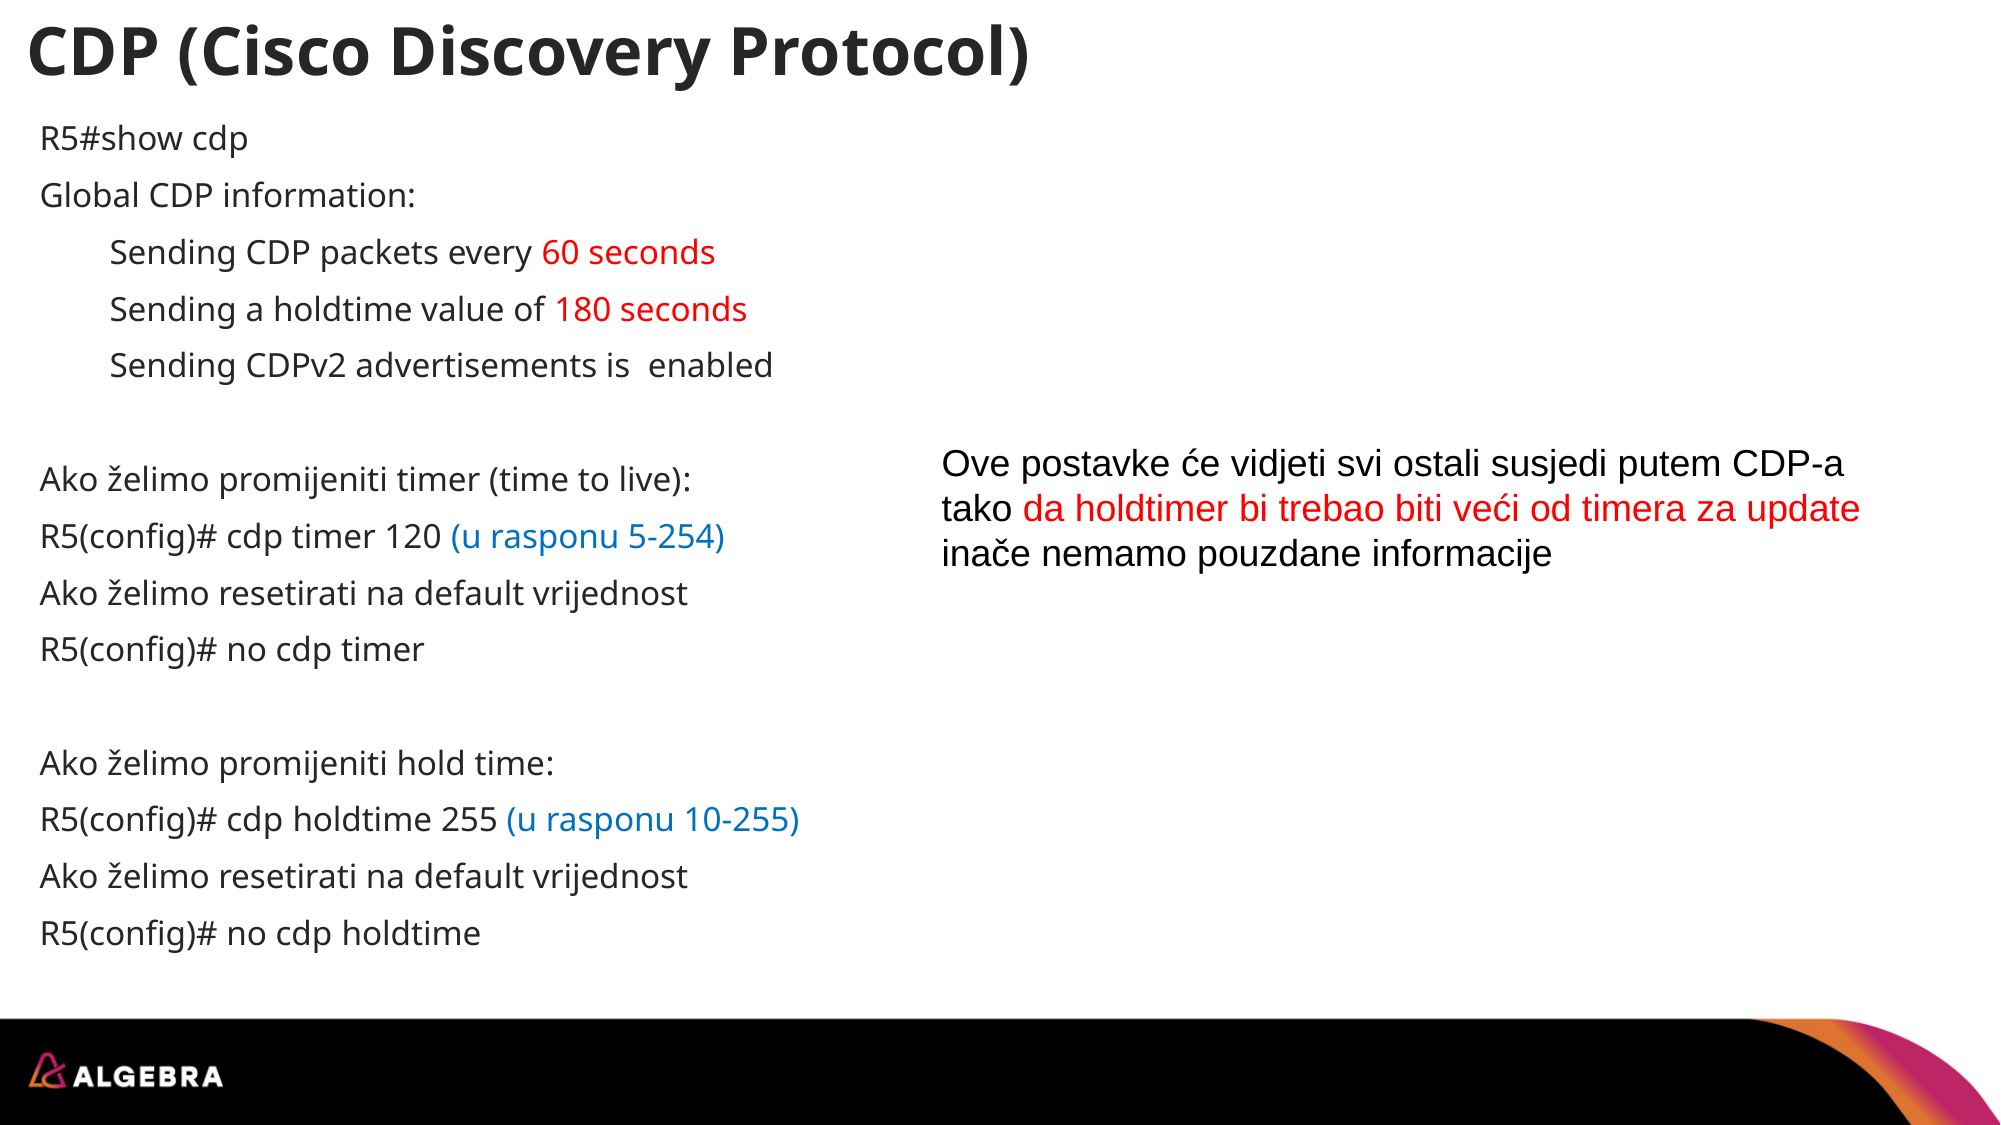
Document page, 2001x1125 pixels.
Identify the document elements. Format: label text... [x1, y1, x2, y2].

text_box R5#show cdp Global CDP information: Sending CDP packets every 60 seconds Sending a holdtime value of 180 seconds Sending CDPv2 advertisements is enabled Ako želimo promijeniti timer (time to live): R5(config)# cdp timer 120 (u rasponu 5-254) Ako želimo resetirati na default vrijednost R5(config)# no cdp timer Ako želimo promijeniti hold time: R5(config)# cdp holdtime 255 (u rasponu 10-255) Ako želimo resetirati na default vrijednost R5(config)# no cdp holdtime [24, 114, 1973, 949]
picture [0, 0, 2001, 1125]
text_box Ove postavke će vidjeti svi ostali susjedi putem CDP-a tako da holdtimer bi trebao biti veći od timera za update inače nemamo pouzdane informacije [926, 386, 1927, 582]
title CDP (Cisco Discovery Protocol) [11, 10, 1959, 187]
